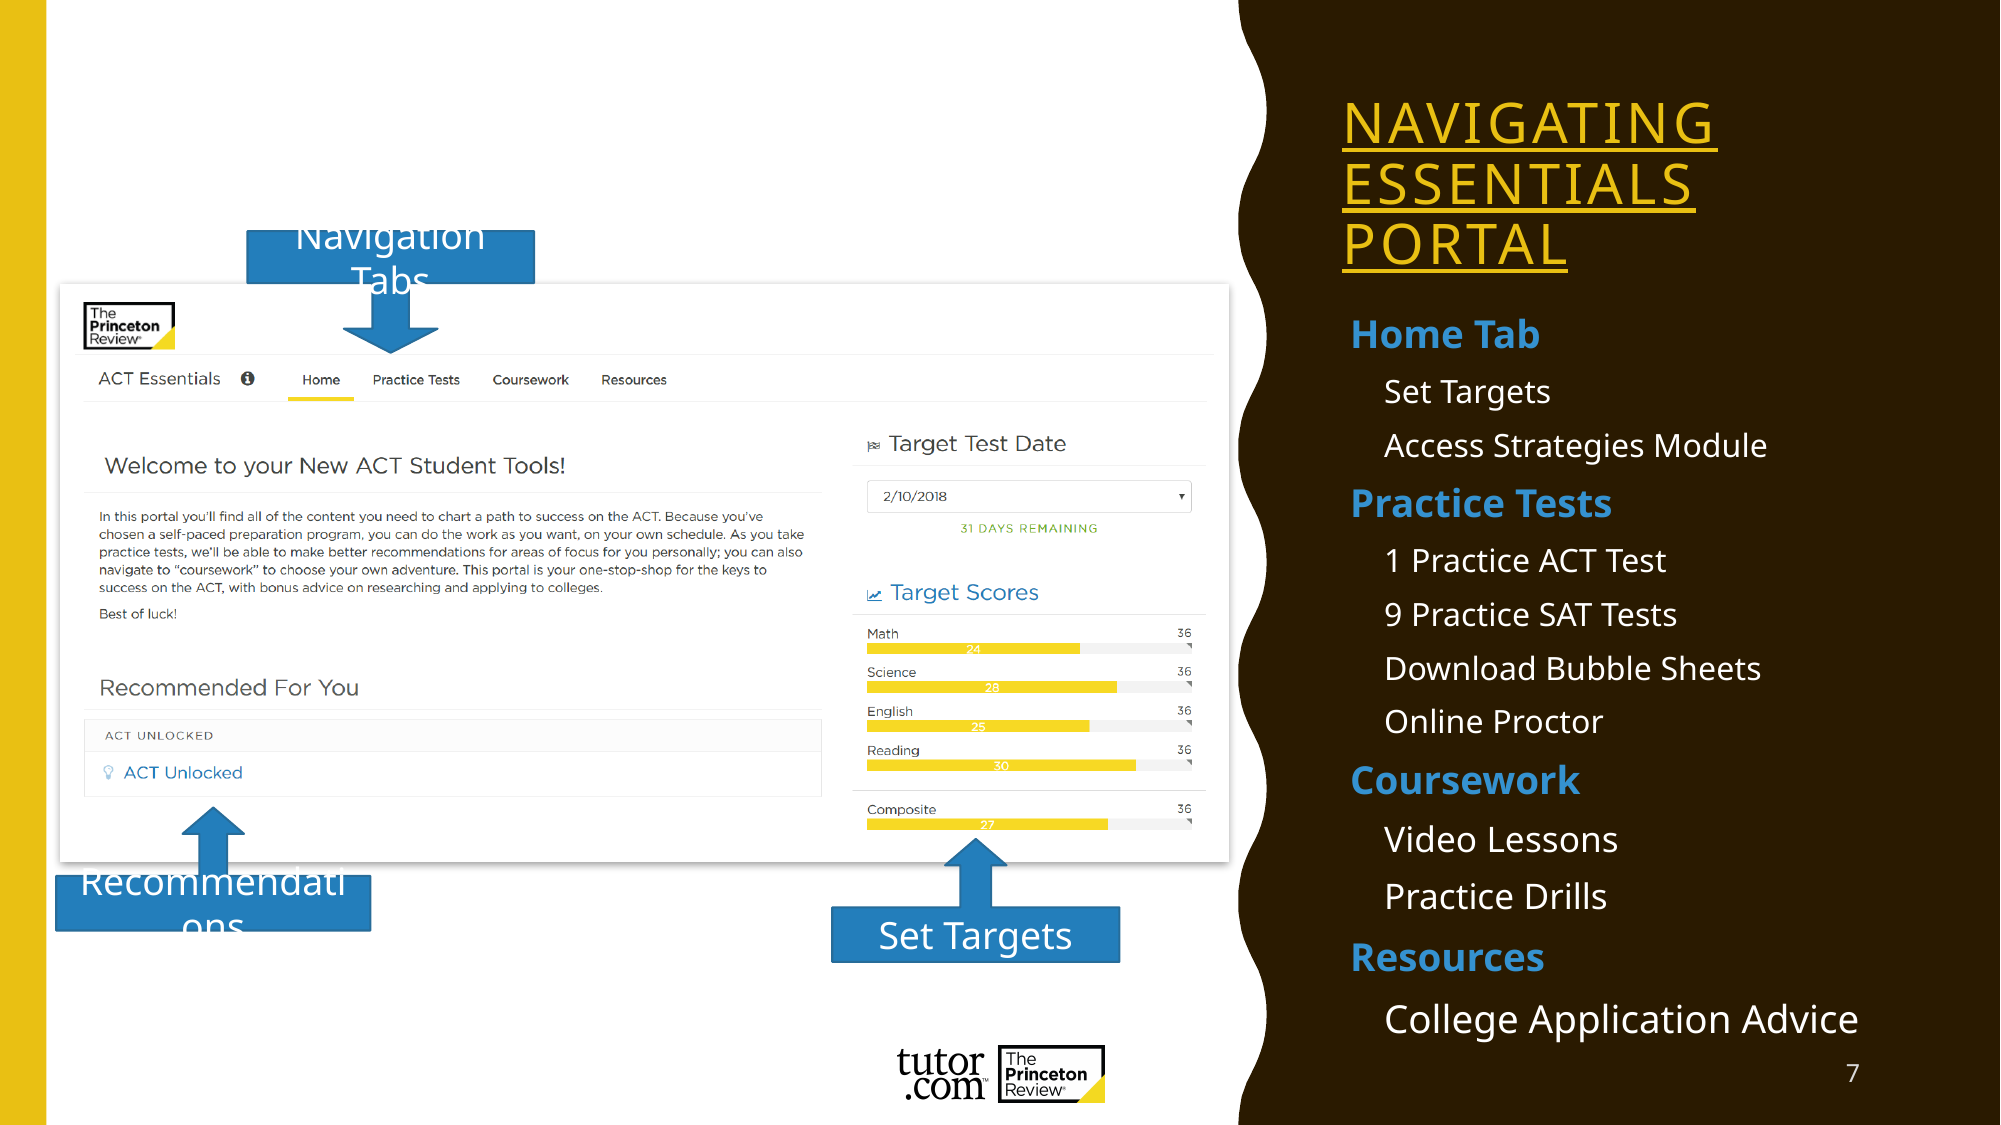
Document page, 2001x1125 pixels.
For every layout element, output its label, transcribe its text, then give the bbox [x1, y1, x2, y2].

text_box [1238, 0, 2000, 1125]
text_box Recommendations [55, 848, 372, 932]
list Home Tab Set Targets Access Strategies Module Practice Tests 1 Practice ACT Test 9 Practice SAT Tests Download Bubble Sheets Online Proctor Coursework Video Lessons Practice Drills Resources College Application Advice [1335, 298, 1930, 1055]
text_box [47, 0, 1266, 1125]
slide_number 7 [1768, 1045, 1875, 1103]
text_box Navigation Tabs [246, 230, 536, 298]
text_box [0, 0, 47, 1125]
title Navigating essentials portal [1327, 87, 1922, 285]
text_box Set Targets [831, 848, 1121, 963]
picture [897, 1045, 1105, 1103]
picture [74, 298, 1215, 848]
